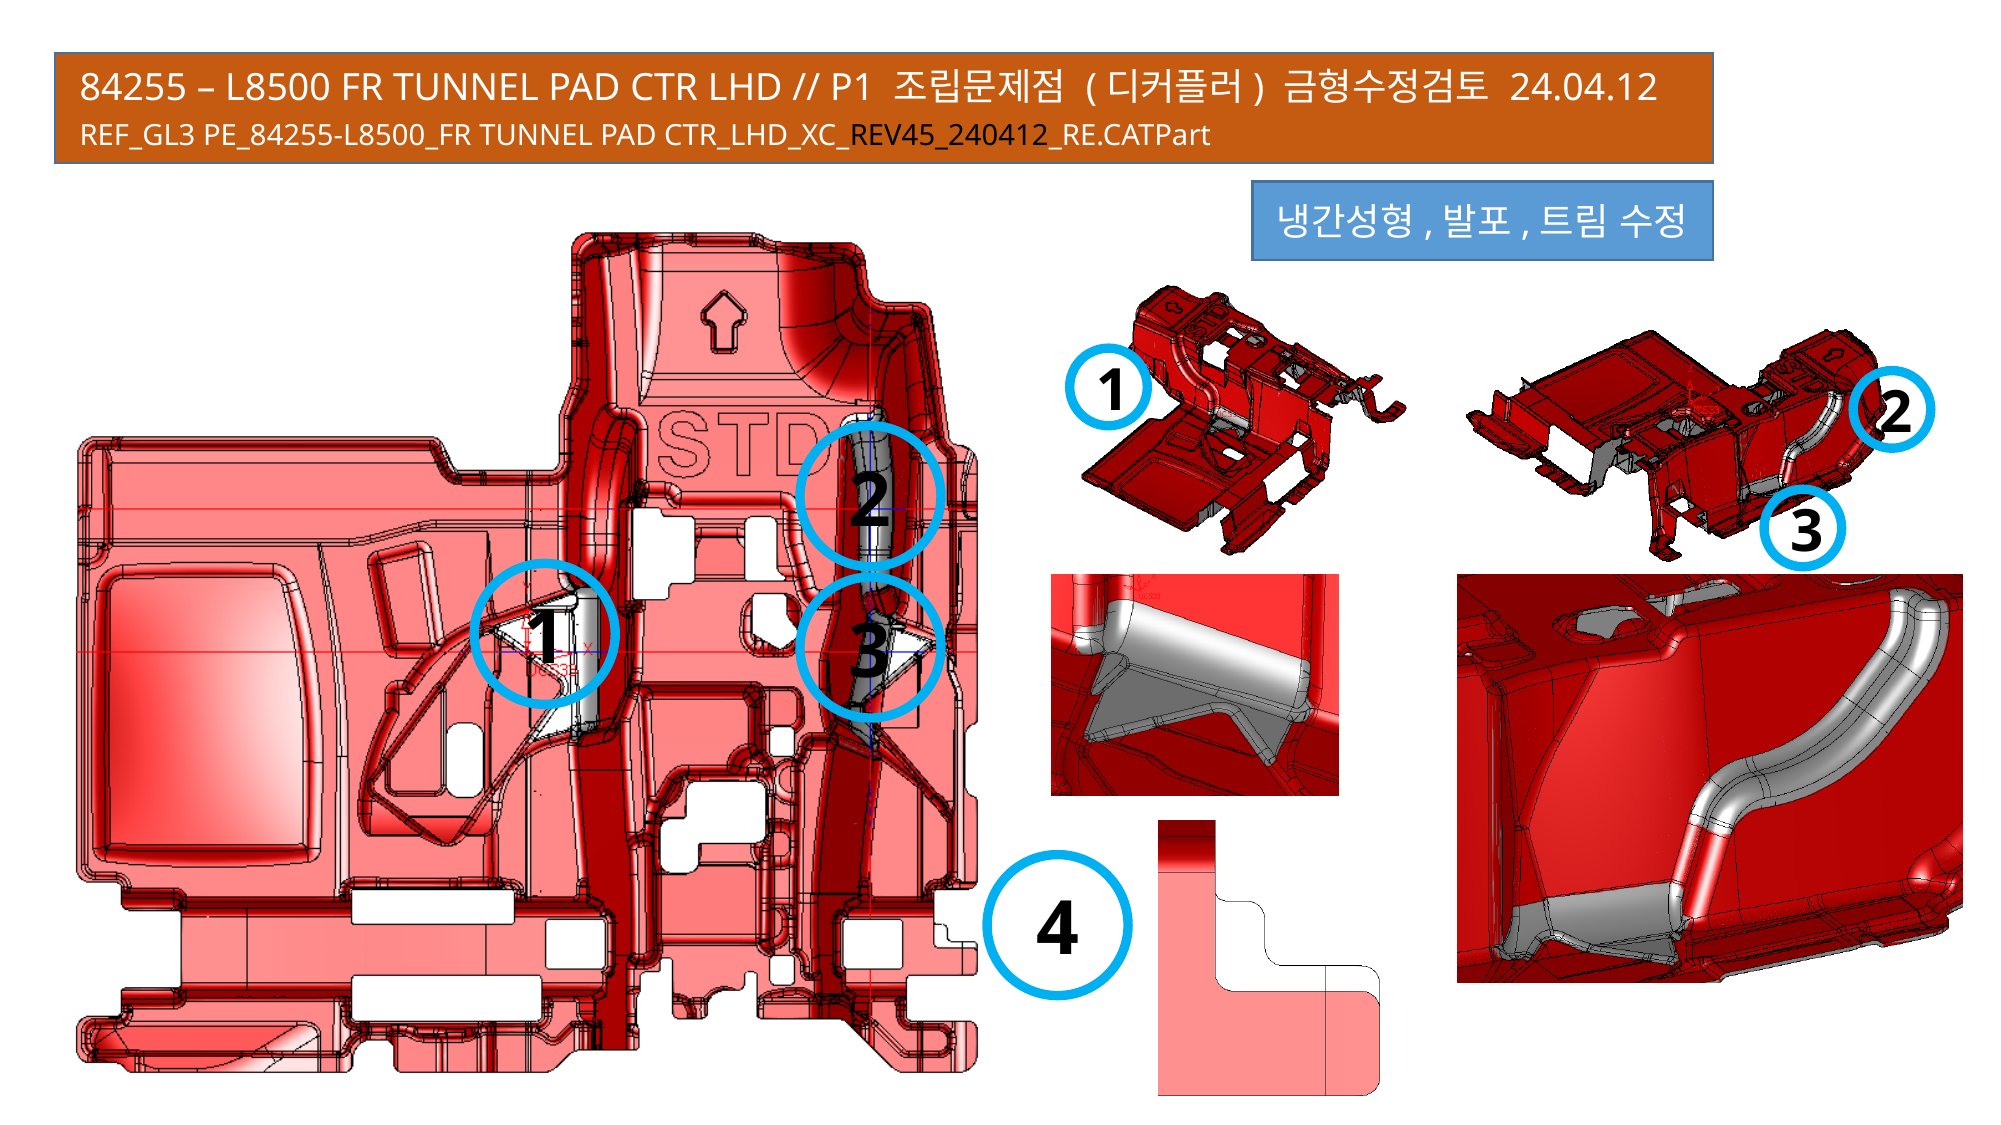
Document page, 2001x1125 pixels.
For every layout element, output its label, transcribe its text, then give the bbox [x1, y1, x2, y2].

picture [1069, 278, 1424, 565]
text_box 84255 – L8500 FR TUNNEL PAD CTR LHD // P1 조립문제점 (디커플러) 금형수정검토 24.04.12 REF_GL3 PE_84255-L8500_FR TUNNEL PAD CTR_LHD_XC_REV45_240412_RE.CATPart [54, 52, 1714, 164]
text_box 4 [988, 853, 1130, 997]
picture [55, 210, 988, 1083]
picture [1457, 274, 1963, 983]
picture [1158, 820, 1398, 1110]
text_box 냉간성형,발포,트림 수정 [1251, 180, 1714, 261]
text_box 2 [1899, 370, 1932, 449]
picture [1051, 574, 1339, 796]
picture [1075, 354, 1142, 420]
picture [1859, 376, 1899, 443]
